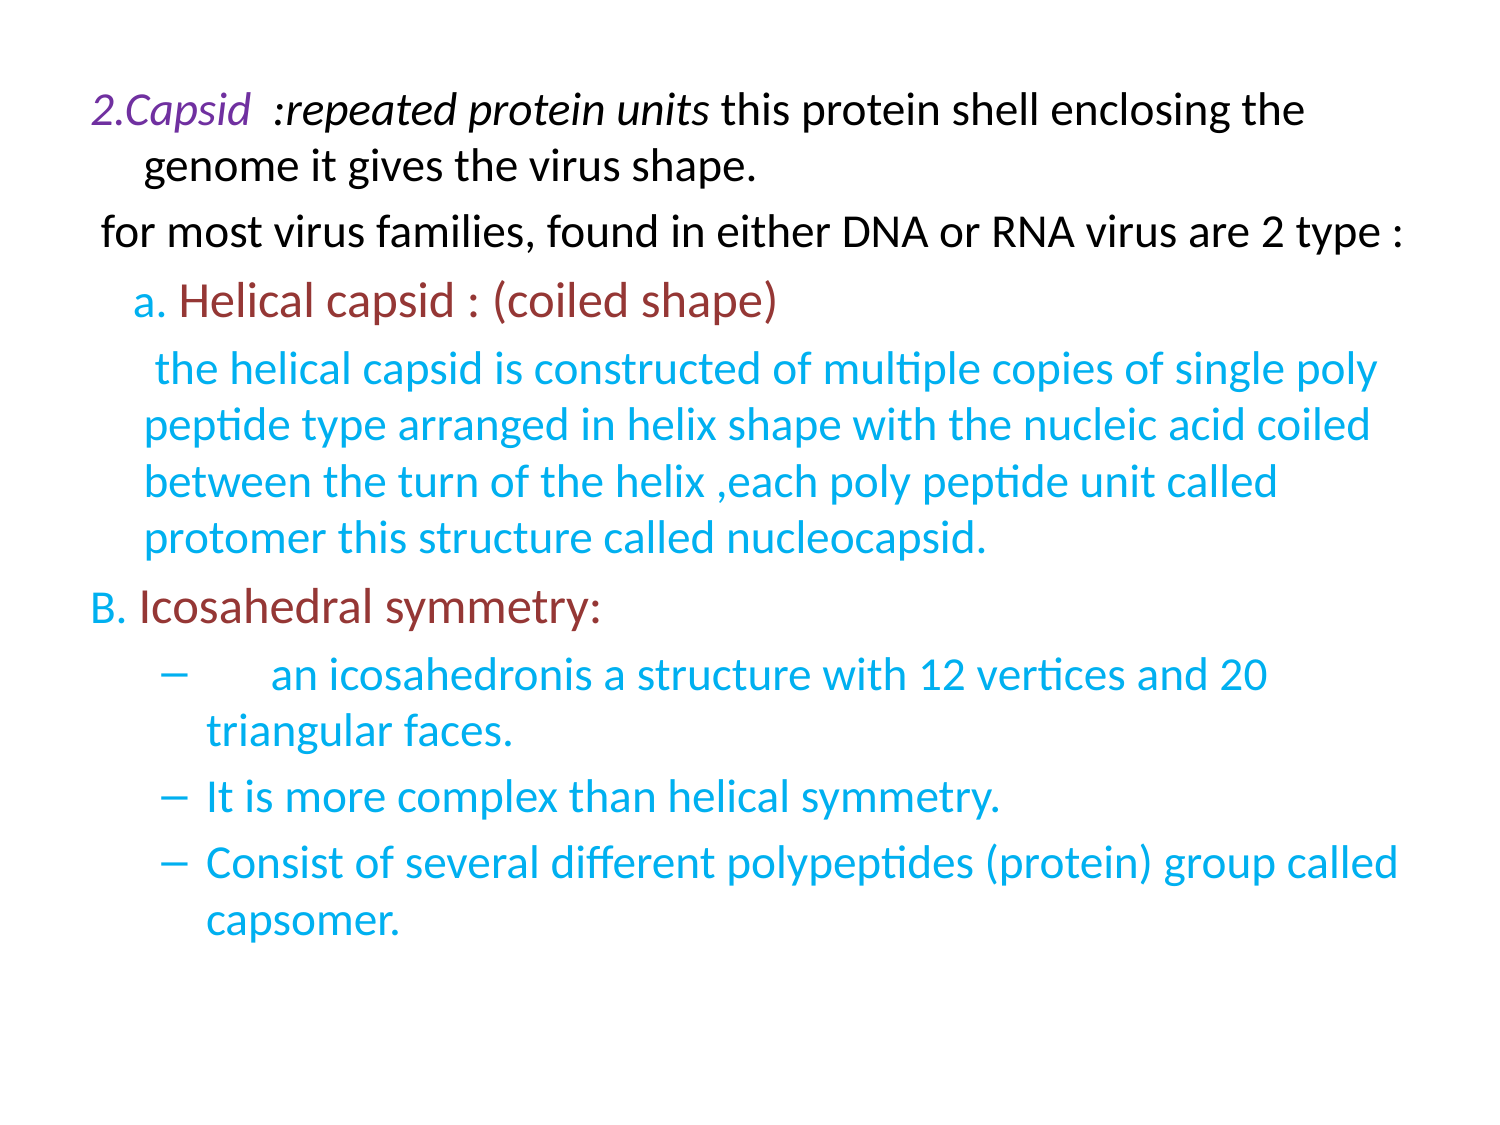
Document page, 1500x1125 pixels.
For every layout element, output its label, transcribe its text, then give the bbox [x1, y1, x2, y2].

list 2.Capsid :repeated protein units this protein shell enclosing the genome it gives the virus shape. for most virus families, found in either DNA or RNA virus are 2 type : a. Helical capsid : (coiled shape) the helical capsid is constructed of multiple copies of single poly peptide type arranged in helix shape with the nucleic acid coiled between the turn of the helix ,each poly peptide unit called protomer this structure called nucleocapsid. B. Icosahedral symmetry: an icosahedronis a structure with 12 vertices and 20 triangular faces. It is more complex than helical symmetry. Consist of several different polypeptides (protein) group called capsomer. [75, 70, 1425, 1005]
